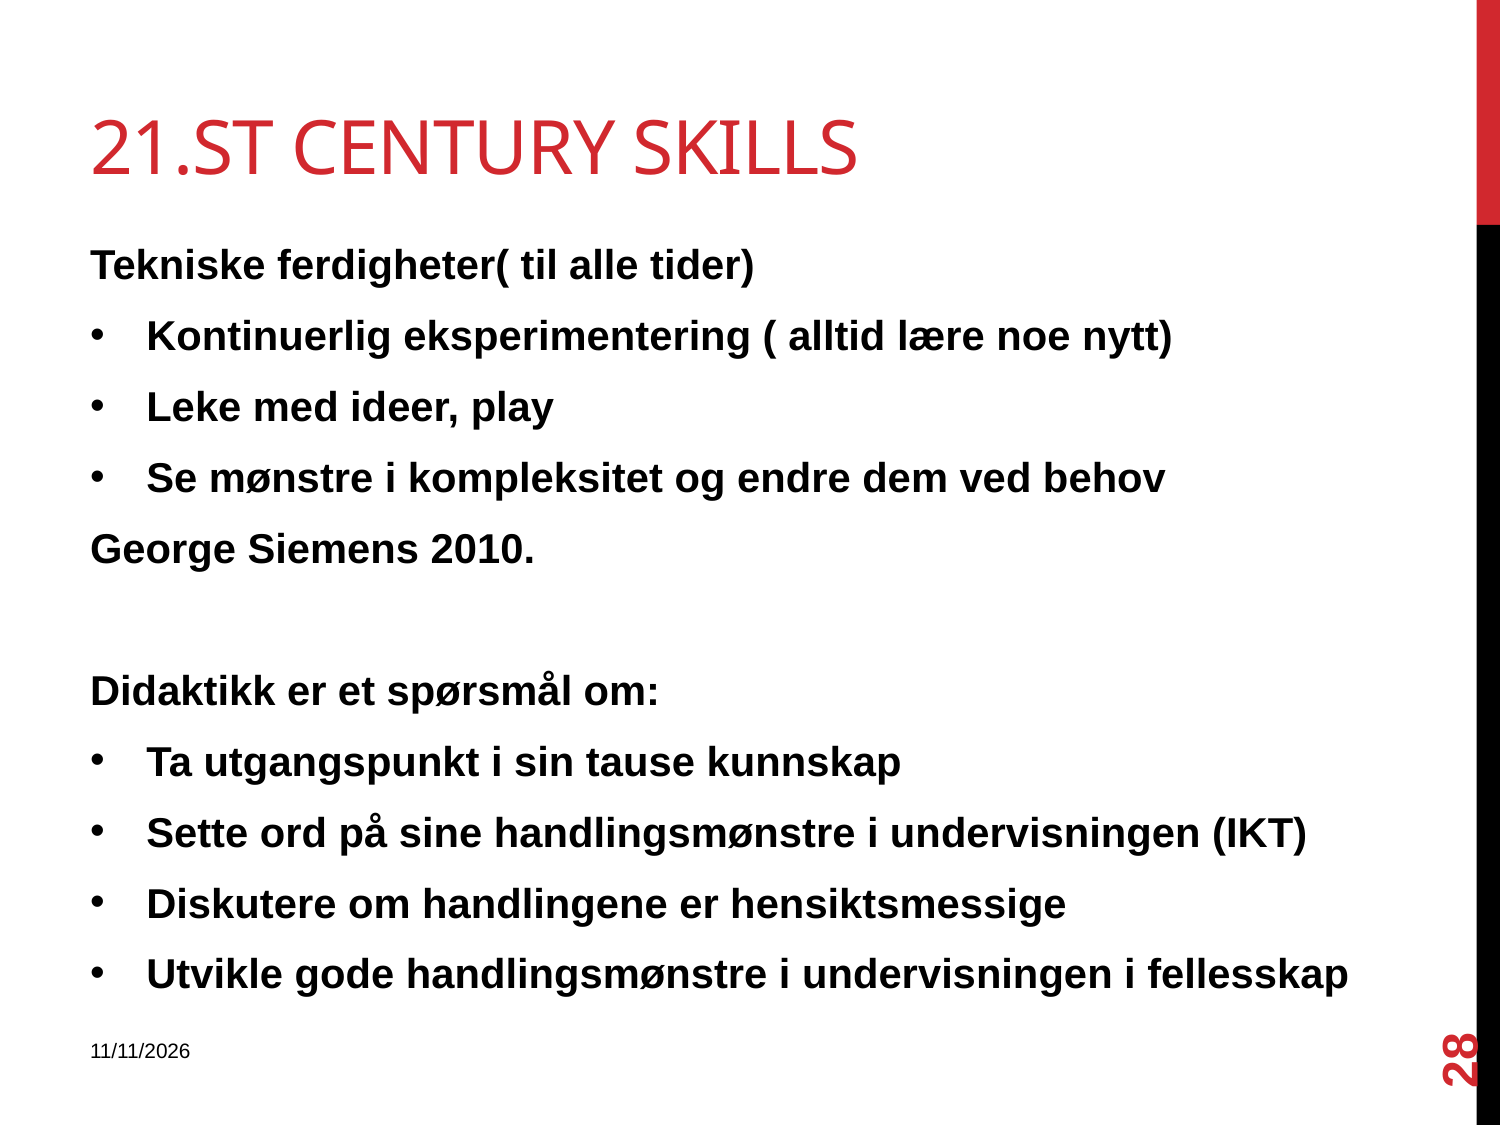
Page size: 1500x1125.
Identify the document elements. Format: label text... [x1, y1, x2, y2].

title 21.st century skills [75, 25, 1450, 198]
list Tekniske ferdigheter( til alle tider) Kontinuerlig eksperimentering ( alltid lære noe nytt) Leke med ideer, play Se mønstre i kompleksitet og endre dem ved behov George Siemens 2010. Didaktikk er et spørsmål om: Ta utgangspunkt i sin tause kunnskap Sette ord på sine handlingsmønstre i undervisningen (IKT) Diskutere om handlingene er hensiktsmessige Utvikle gode handlingsmønstre i undervisningen i fellesskap [75, 230, 1403, 1104]
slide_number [75, 1012, 638, 1063]
slide_number 28 [1427, 887, 1488, 1104]
